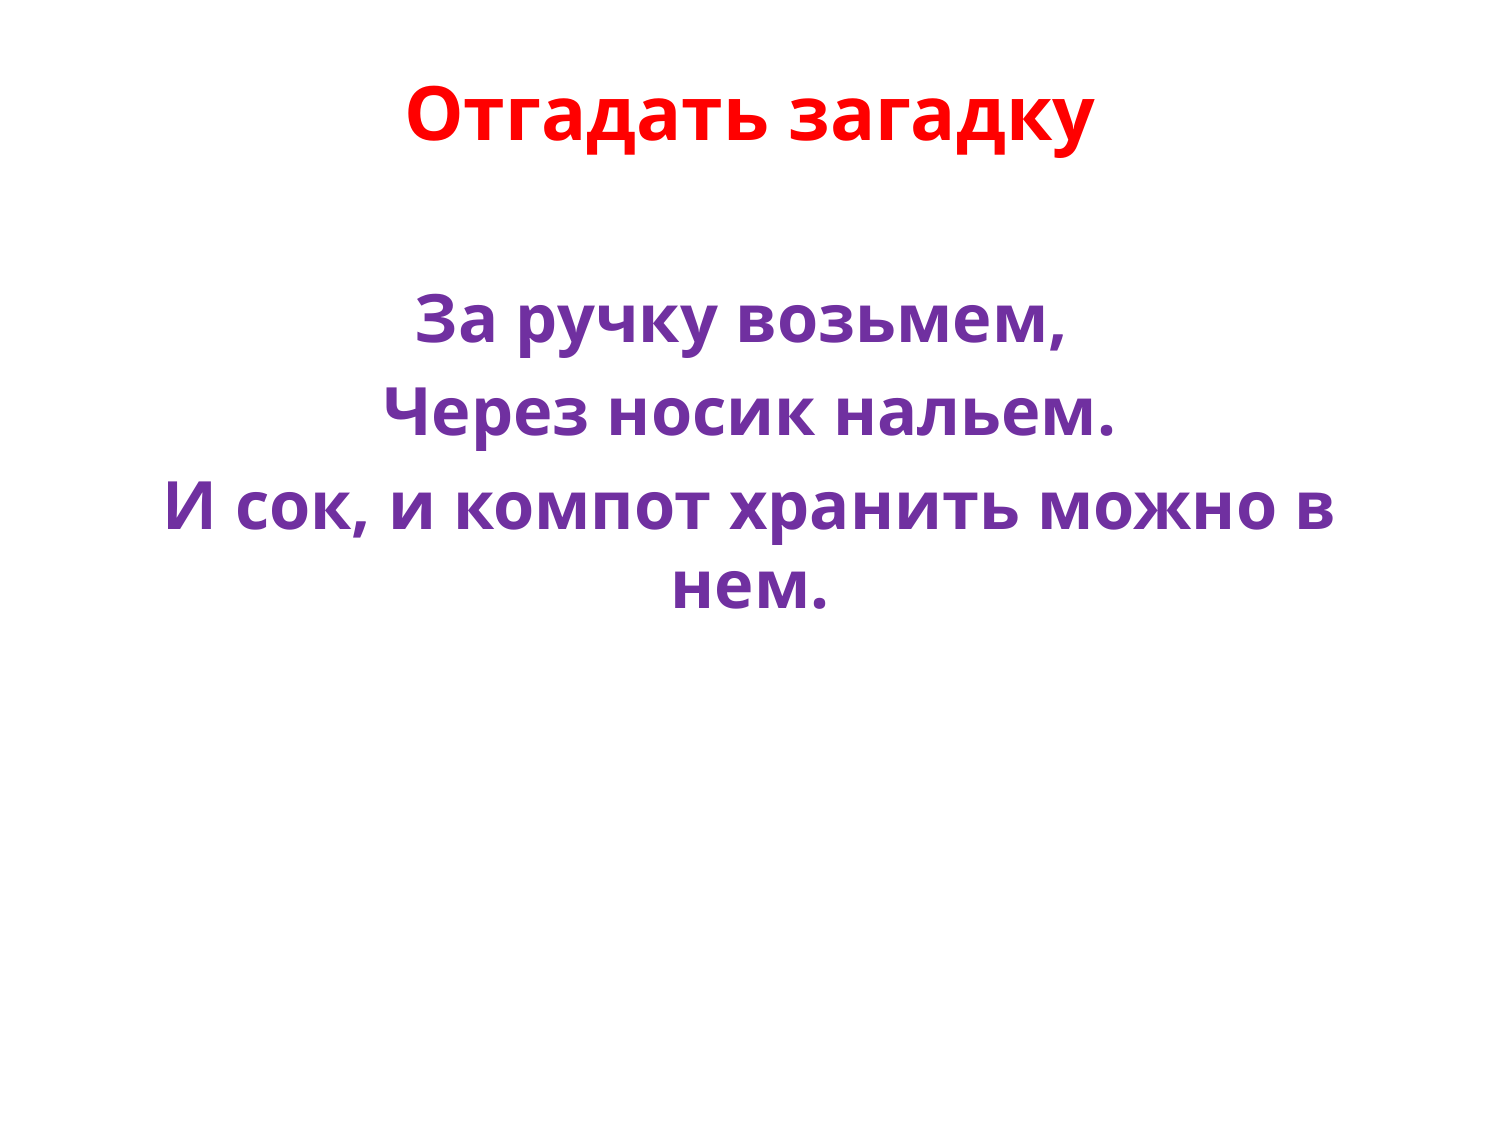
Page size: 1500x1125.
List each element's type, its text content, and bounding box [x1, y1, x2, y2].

list За ручку возьмем, Через носик нальем. И сок, и компот хранить можно в нем. [75, 174, 1425, 1005]
title Отгадать загадку [75, 45, 1425, 174]
